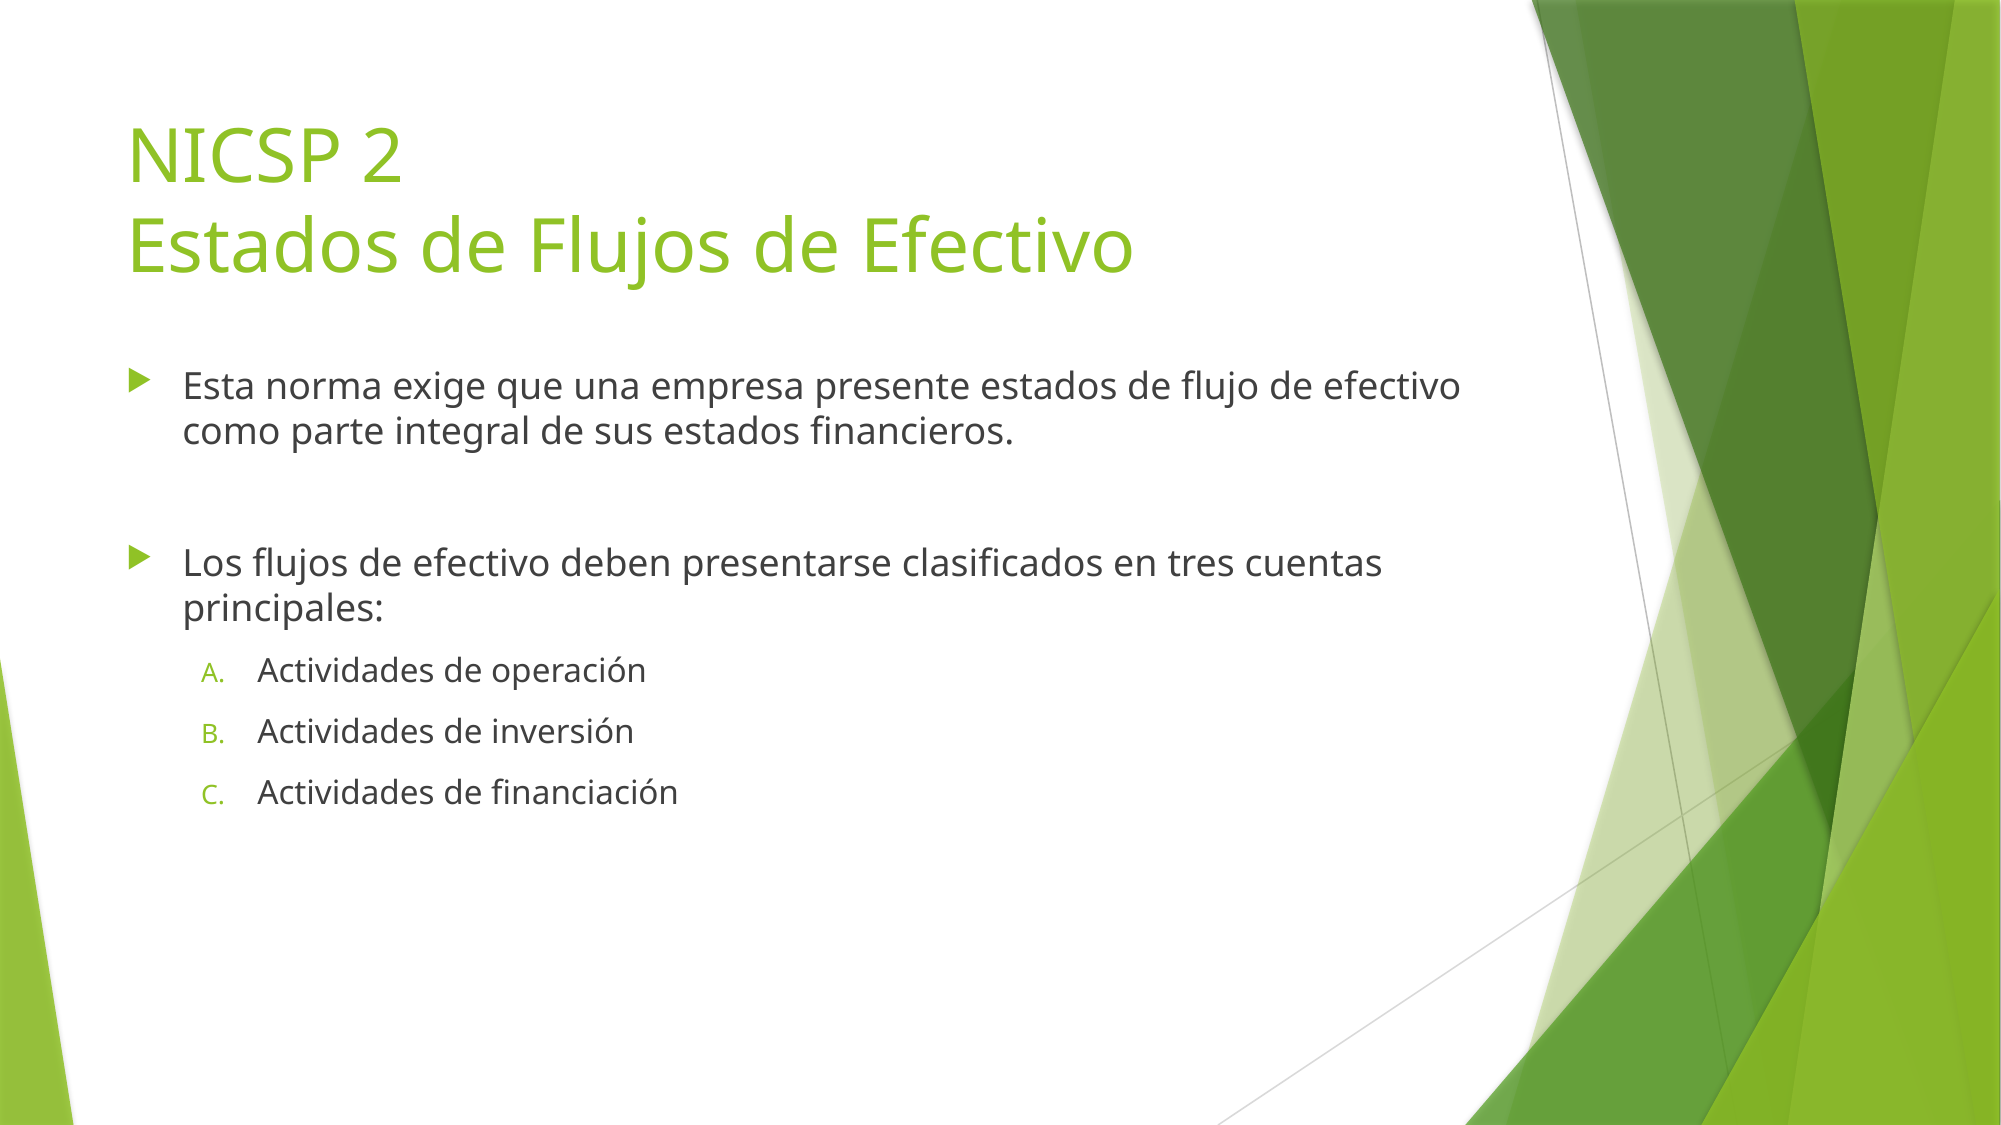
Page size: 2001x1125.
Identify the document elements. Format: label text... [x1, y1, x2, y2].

title NICSP 2 Estados de Flujos de Efectivo [111, 99, 1522, 317]
list Esta norma exige que una empresa presente estados de flujo de efectivo como parte integral de sus estados financieros. Los flujos de efectivo deben presentarse clasificados en tres cuentas principales: Actividades de operación Actividades de inversión Actividades de financiación [111, 354, 1522, 992]
